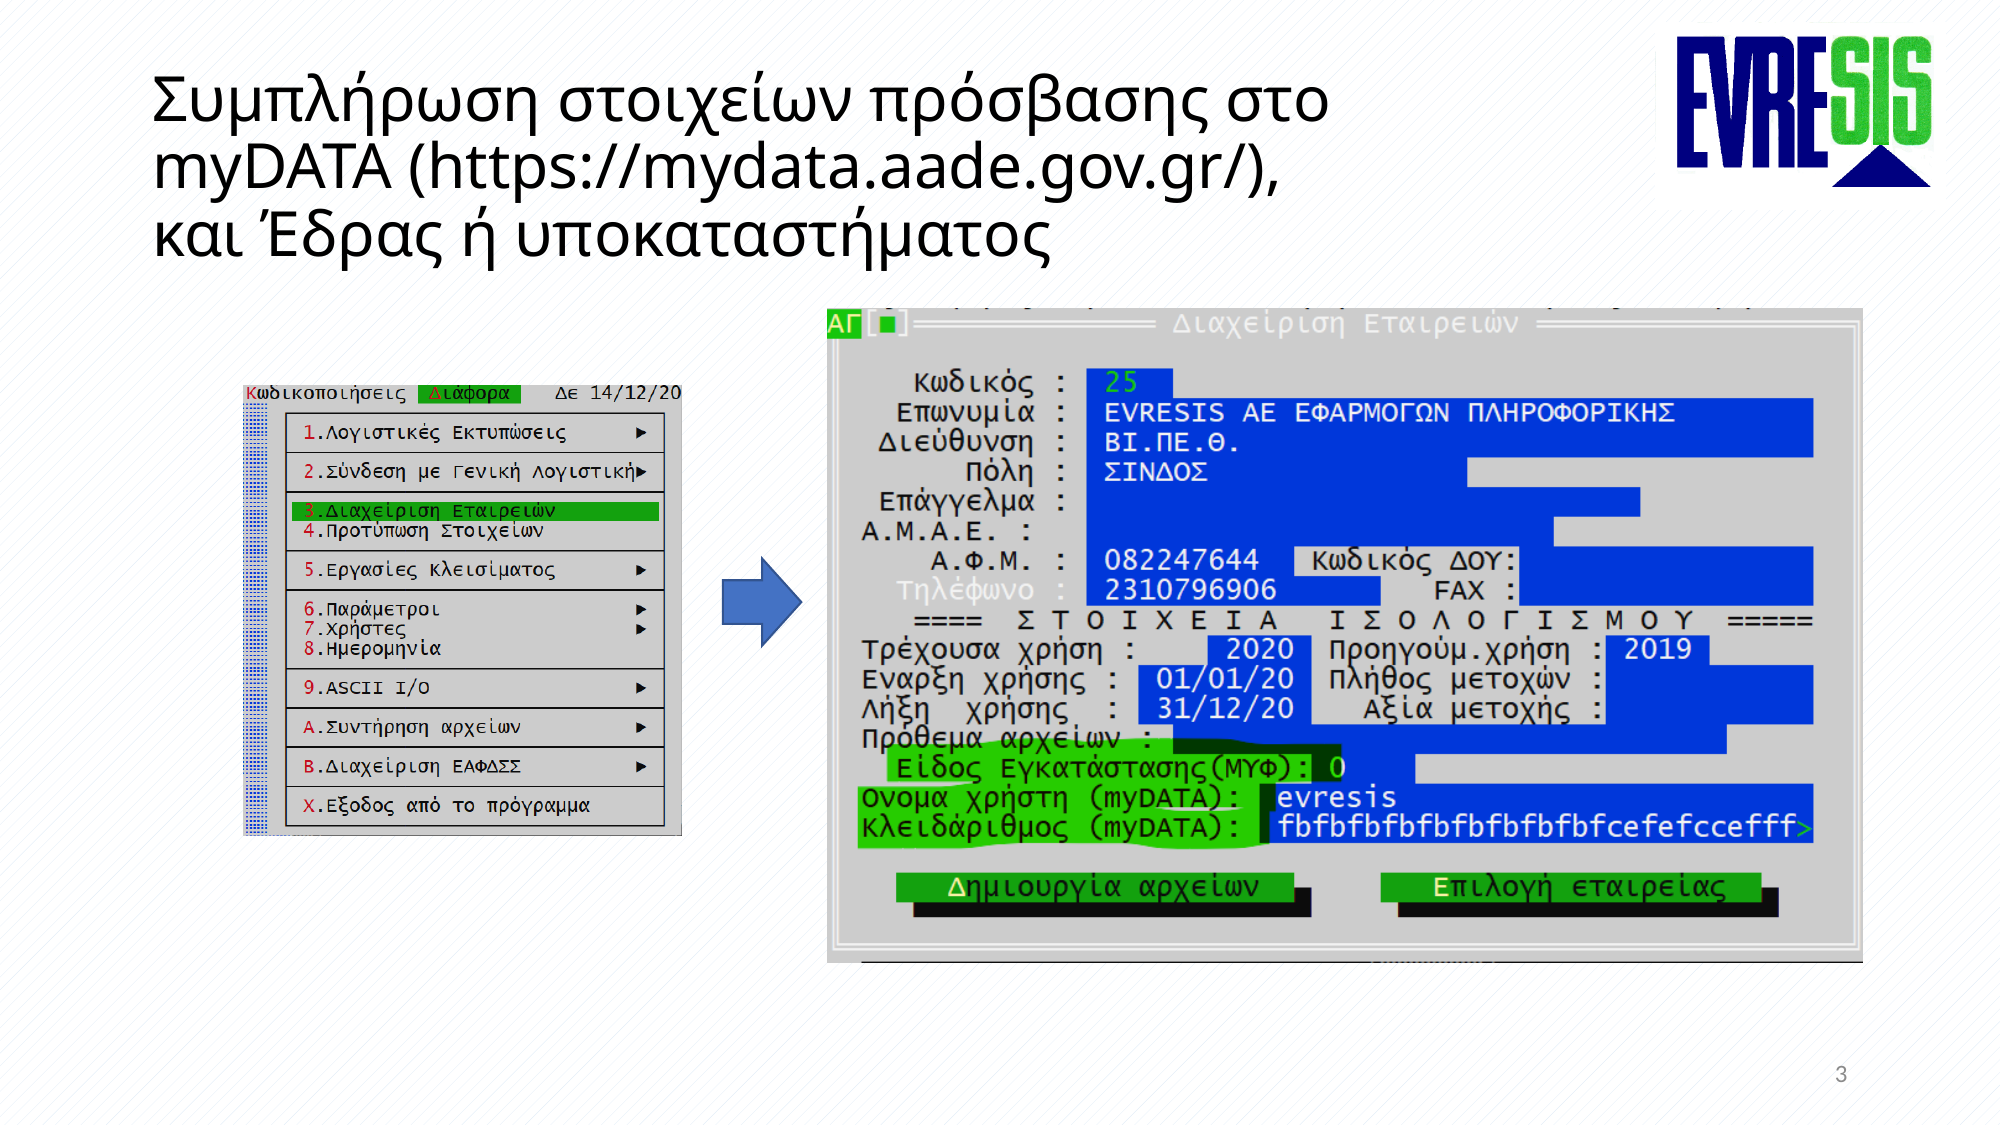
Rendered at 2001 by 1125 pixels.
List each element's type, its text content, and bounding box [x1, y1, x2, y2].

title Συμπλήρωση στοιχείων πρόσβασης στο myDATA (https://mydata.aade.gov.gr/), και Έδρας ή υποκαταστήματος [137, 59, 1863, 278]
slide_number 3 [1412, 1042, 1863, 1103]
text_box [721, 555, 803, 649]
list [243, 385, 682, 836]
picture [1655, 22, 1946, 210]
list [827, 308, 1863, 963]
